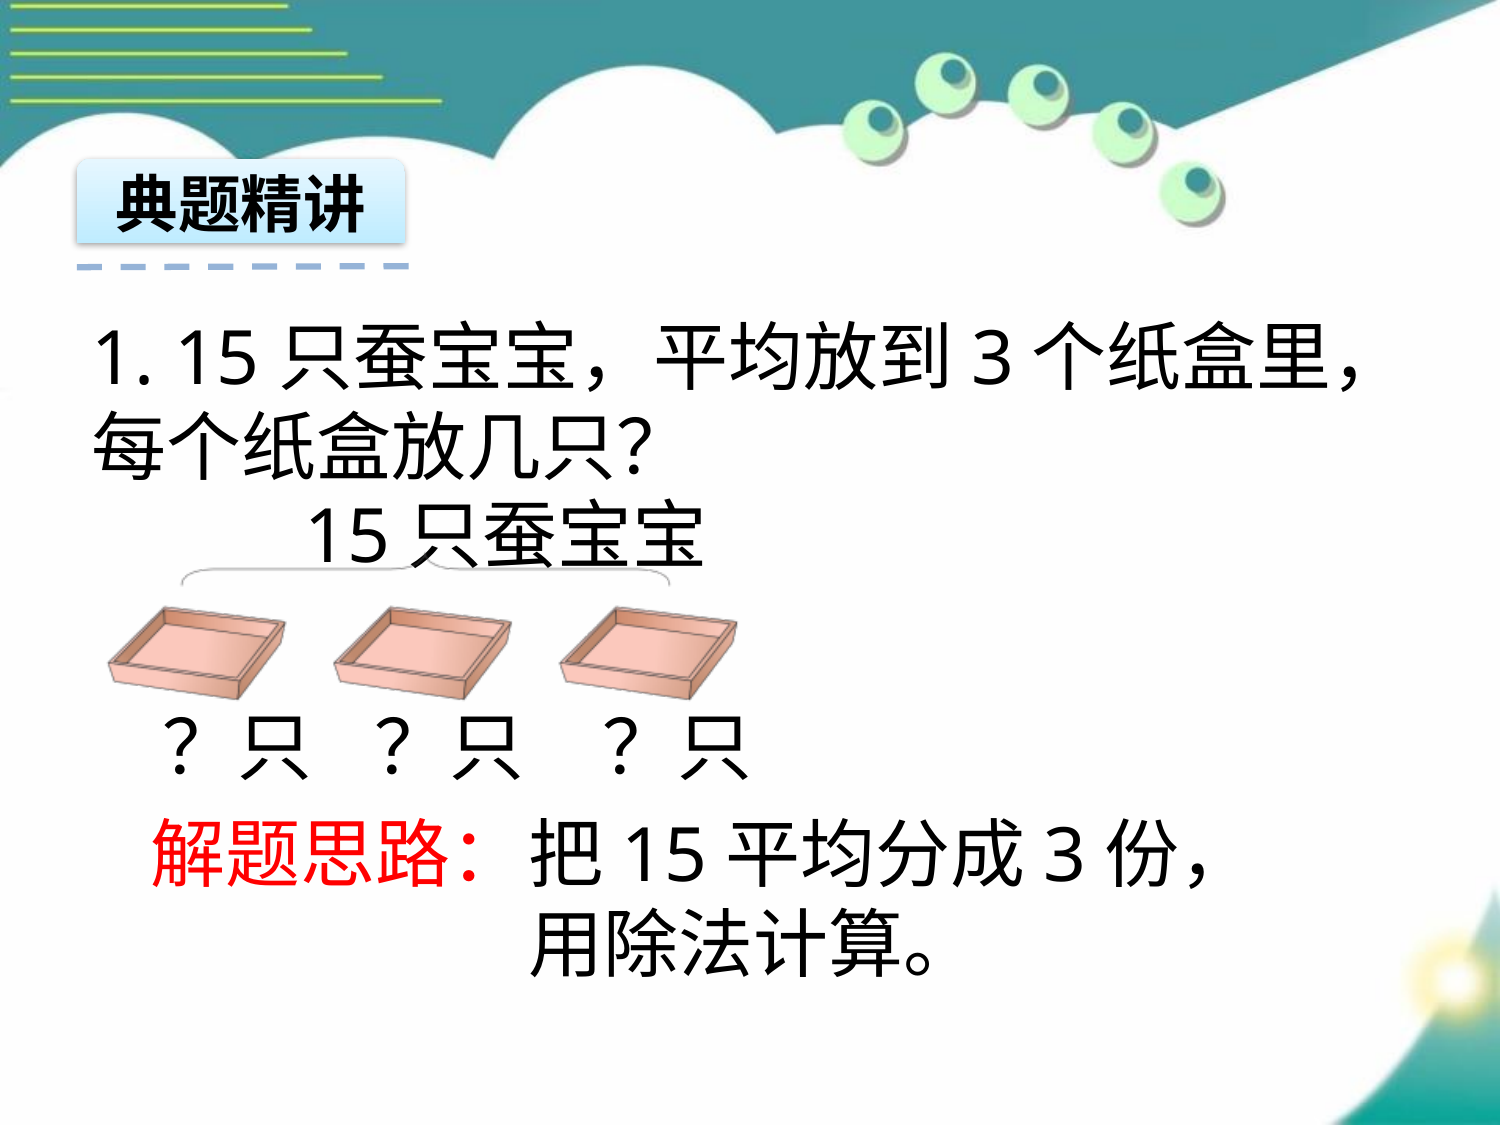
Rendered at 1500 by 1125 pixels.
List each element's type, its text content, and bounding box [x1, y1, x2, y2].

text_box 典题精讲 [76, 157, 406, 245]
text_box 1. 15只蚕宝宝，平均放到3个纸盒里，每个纸盒放几只？ [76, 302, 1379, 498]
text_box ？只 [588, 692, 808, 798]
text_box 解题思路： [135, 798, 526, 904]
picture [0, 0, 1500, 1125]
text_box 把15平均分成3份，用除法计算。 [513, 798, 1315, 994]
text_box ？只 [360, 728, 551, 798]
text_box 15只蚕宝宝 [289, 498, 770, 585]
text_box ？只 [147, 728, 328, 798]
